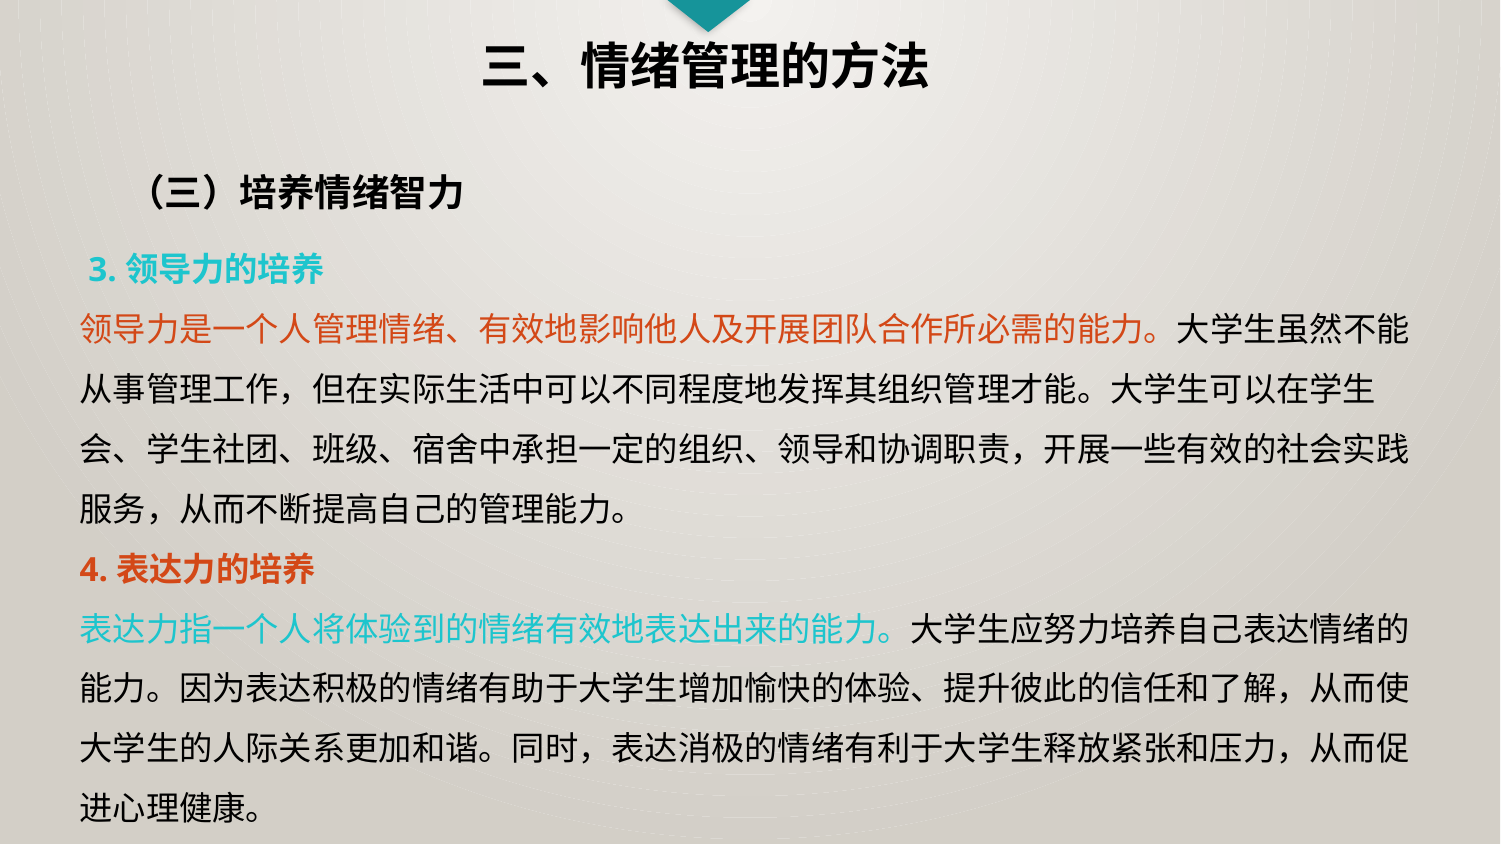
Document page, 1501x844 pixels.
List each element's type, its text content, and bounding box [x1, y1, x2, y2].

text_box 三、情绪管理的方法 [466, 26, 952, 102]
text_box [665, 0, 752, 26]
text_box 3.领导力的培养 领导力是一个人管理情绪、有效地影响他人及开展团队合作所必需的能力。大学生虽然不能从事管理工作，但在实际生活中可以不同程度地发挥其组织管理才能。大学生可以在学生会、学生社团、班级、宿舍中承担一定的组织、领导和协调职责，开展一些有效的社会实践服务，从而不断提高自己的管理能力。 4.表达力的培养 表达力指一个人将体验到的情绪有效地表达出来的能力。大学生应努力培养自己表达情绪的能力。因为表达积极的情绪有助于大学生增加愉快的体验、提升彼此的信任和了解，从而使大学生的人际关系更加和谐。同时，表达消极的情绪有利于大学生释放紧张和压力，从而促进心理健康。 [64, 221, 1437, 835]
text_box （三）培养情绪智力 [112, 162, 491, 222]
